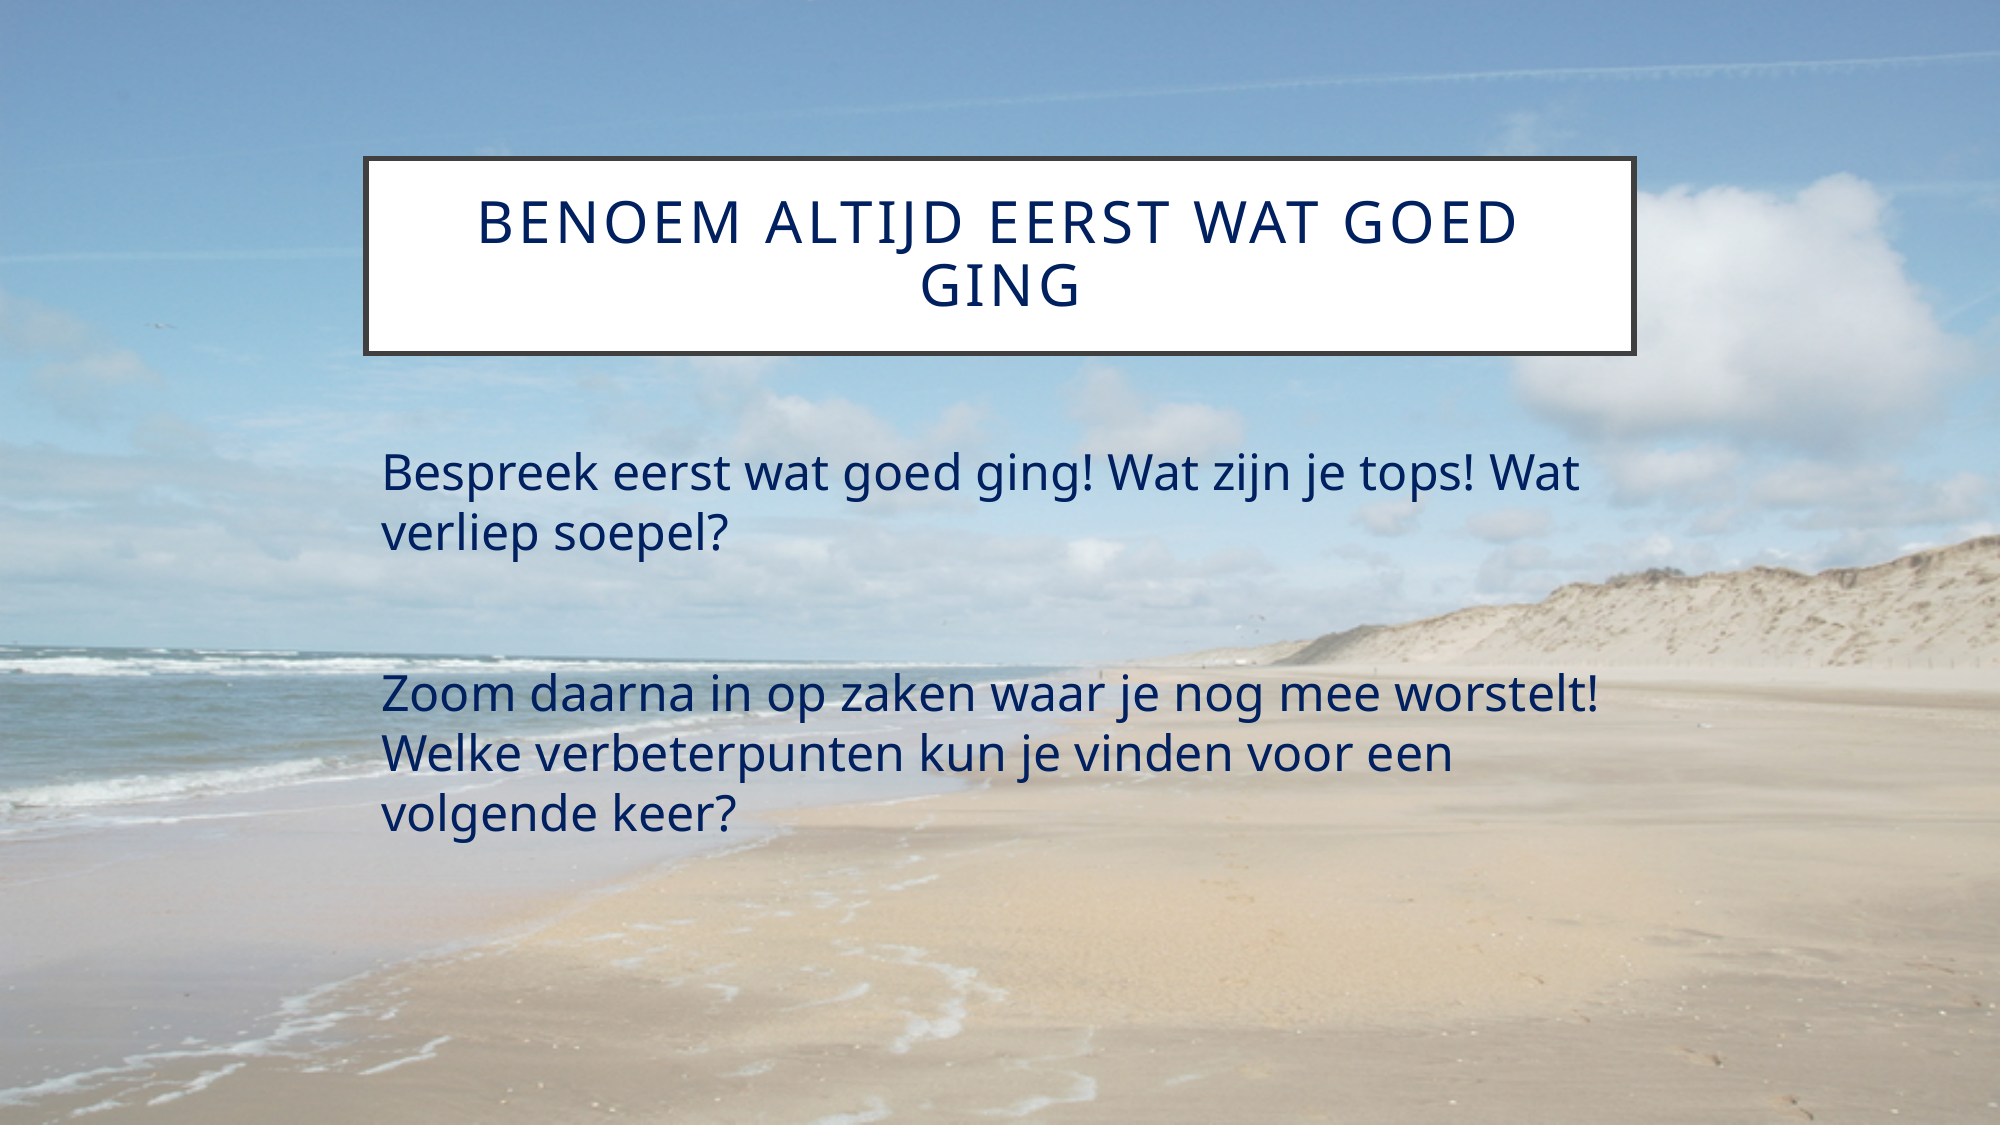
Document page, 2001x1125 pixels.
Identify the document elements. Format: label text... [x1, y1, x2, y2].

list Bespreek eerst wat goed ging! Wat zijn je tops! Wat verliep soepel? Zoom daarna in op zaken waar je nog mee worstelt! Welke verbeterpunten kun je vinden voor een volgende keer? [366, 432, 1634, 942]
title Benoem altijd eerst wat goed ging [363, 156, 1637, 356]
